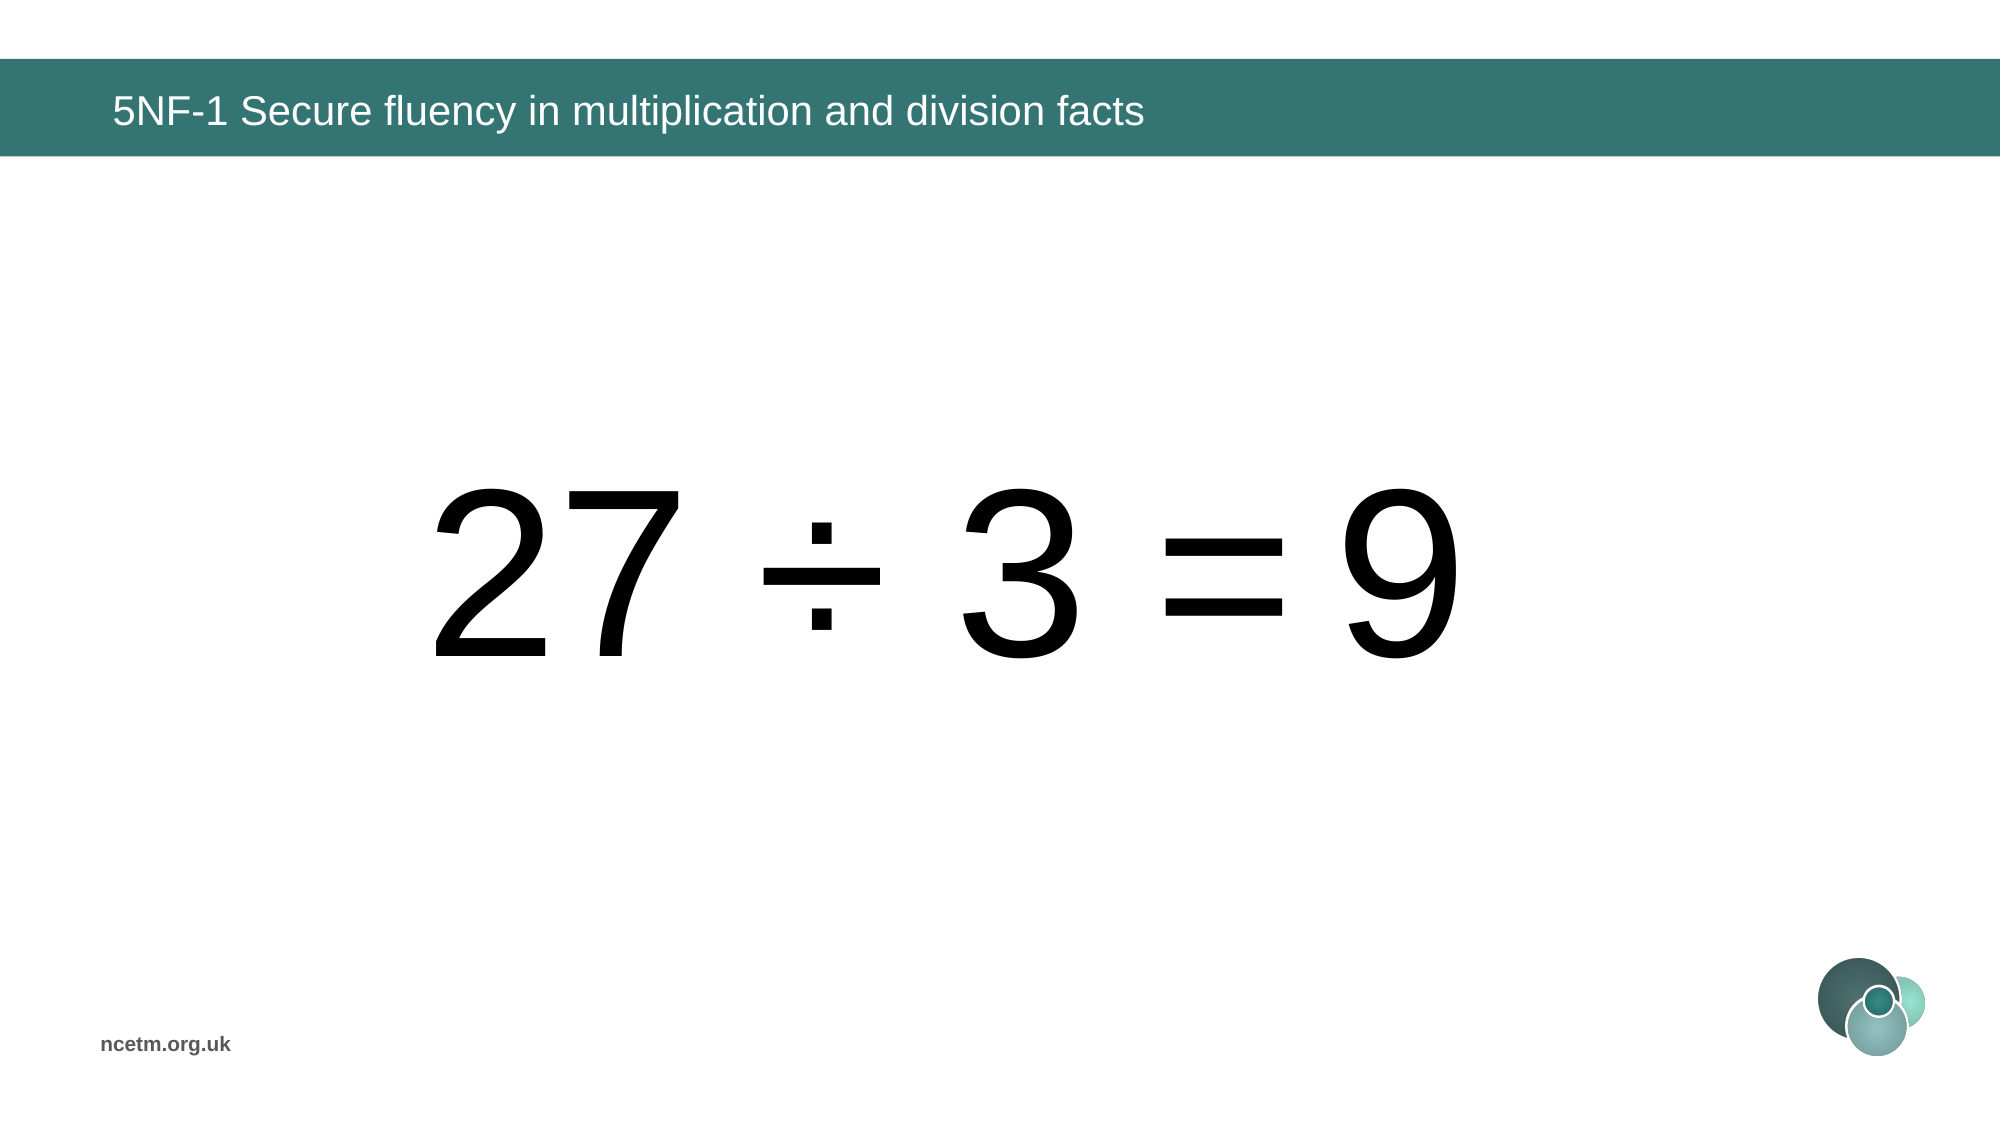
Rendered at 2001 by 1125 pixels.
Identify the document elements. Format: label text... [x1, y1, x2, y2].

text_box 9 [1319, 409, 1483, 712]
picture [1818, 958, 1925, 1056]
title 5NF-1 Secure fluency in multiplication and division facts [97, 76, 1945, 147]
text_box 27 ÷ 3 = [409, 409, 1319, 712]
